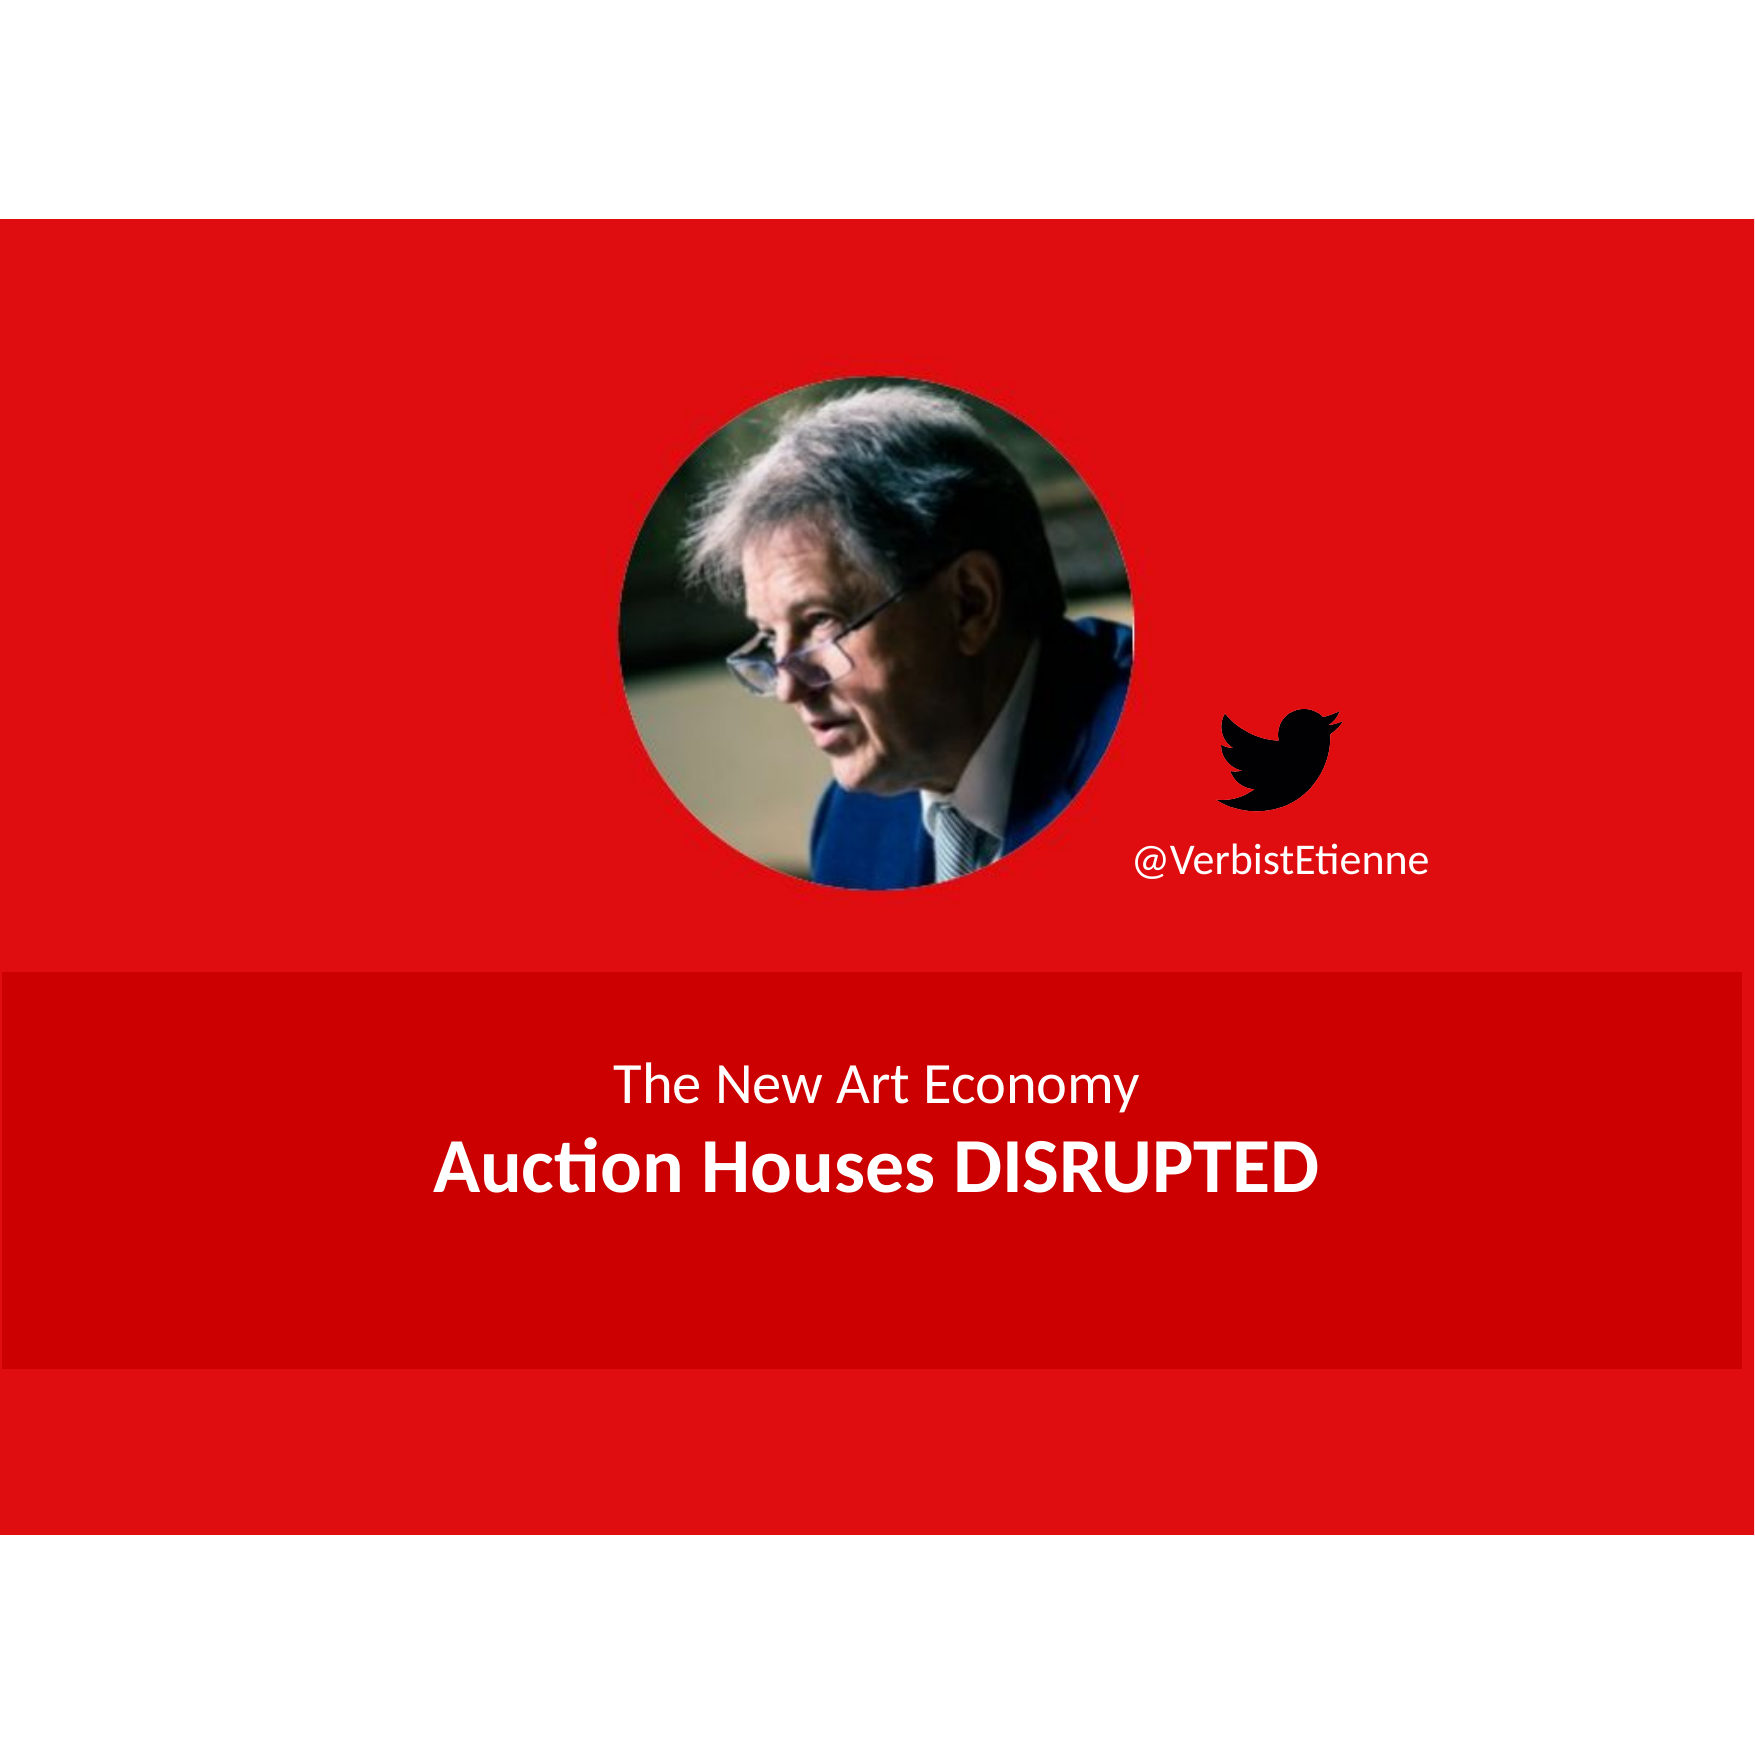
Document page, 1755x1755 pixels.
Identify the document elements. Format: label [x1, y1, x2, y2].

picture [0, 219, 1755, 1535]
